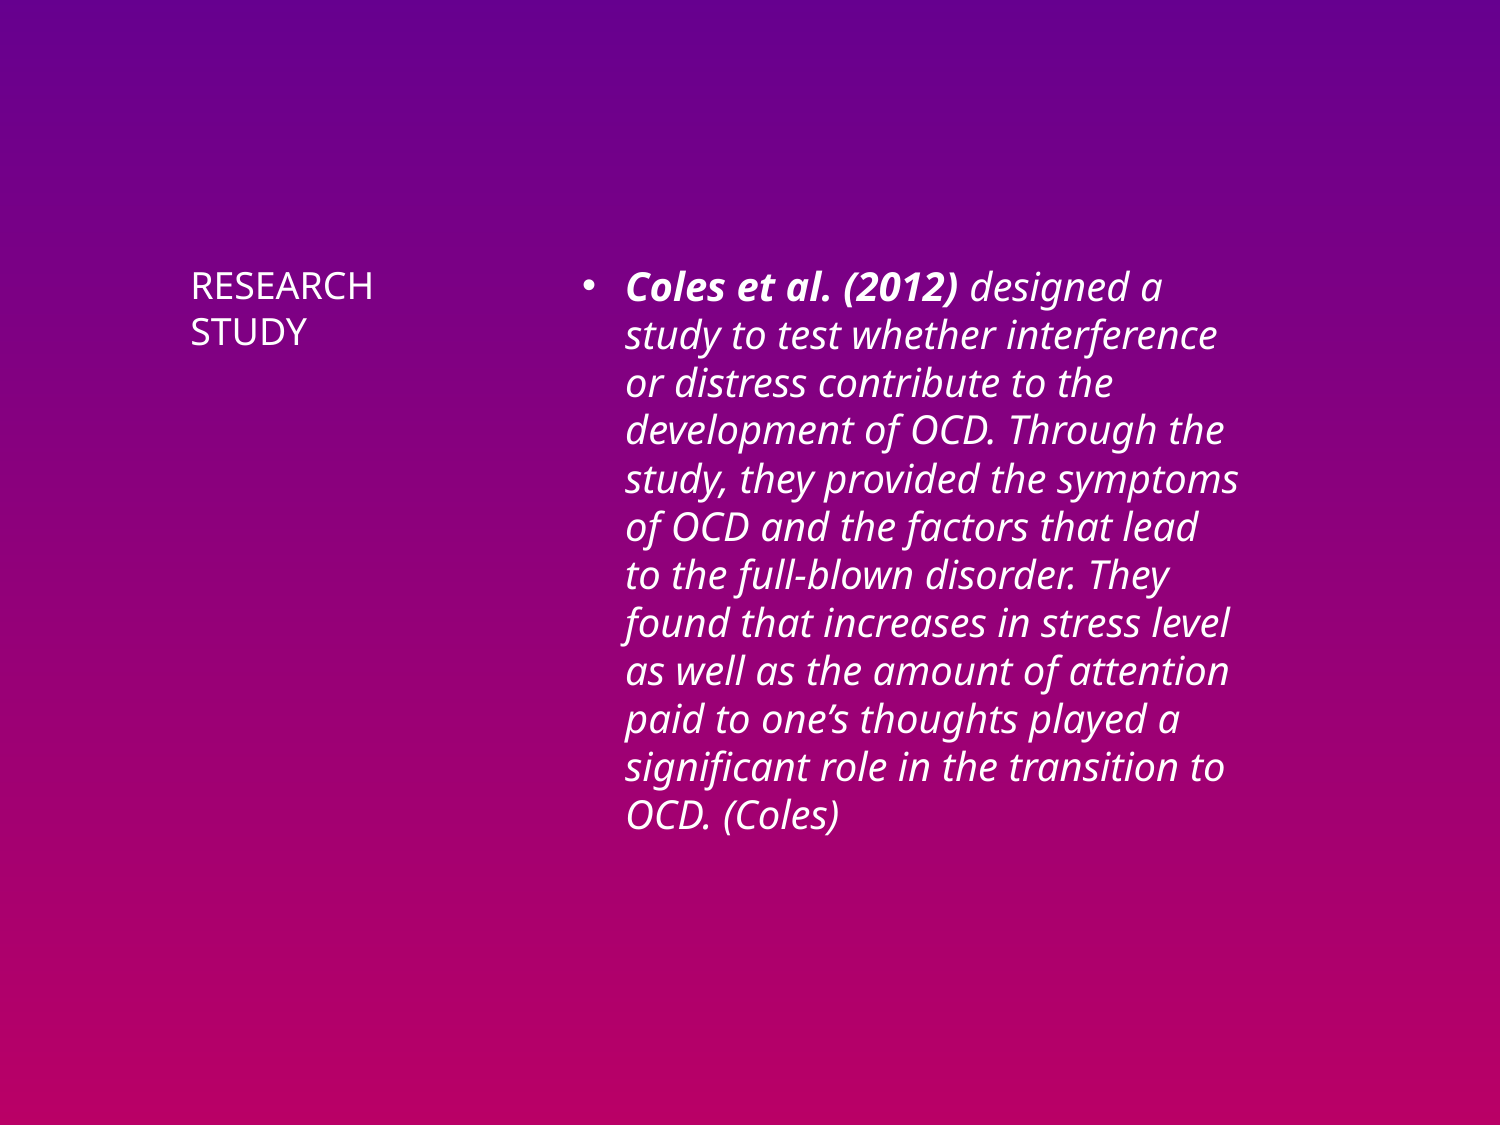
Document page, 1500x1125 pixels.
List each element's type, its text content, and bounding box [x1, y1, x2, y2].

title Research study [175, 254, 516, 580]
list Coles et al. (2012) designed a study to test whether interference or distress contribute to the development of OCD. Through the study, they provided the symptoms of OCD and the factors that lead to the full-blown disorder. They found that increases in stress level as well as the amount of attention paid to one’s thoughts played a significant role in the transition to OCD. (Coles) [566, 253, 1260, 891]
